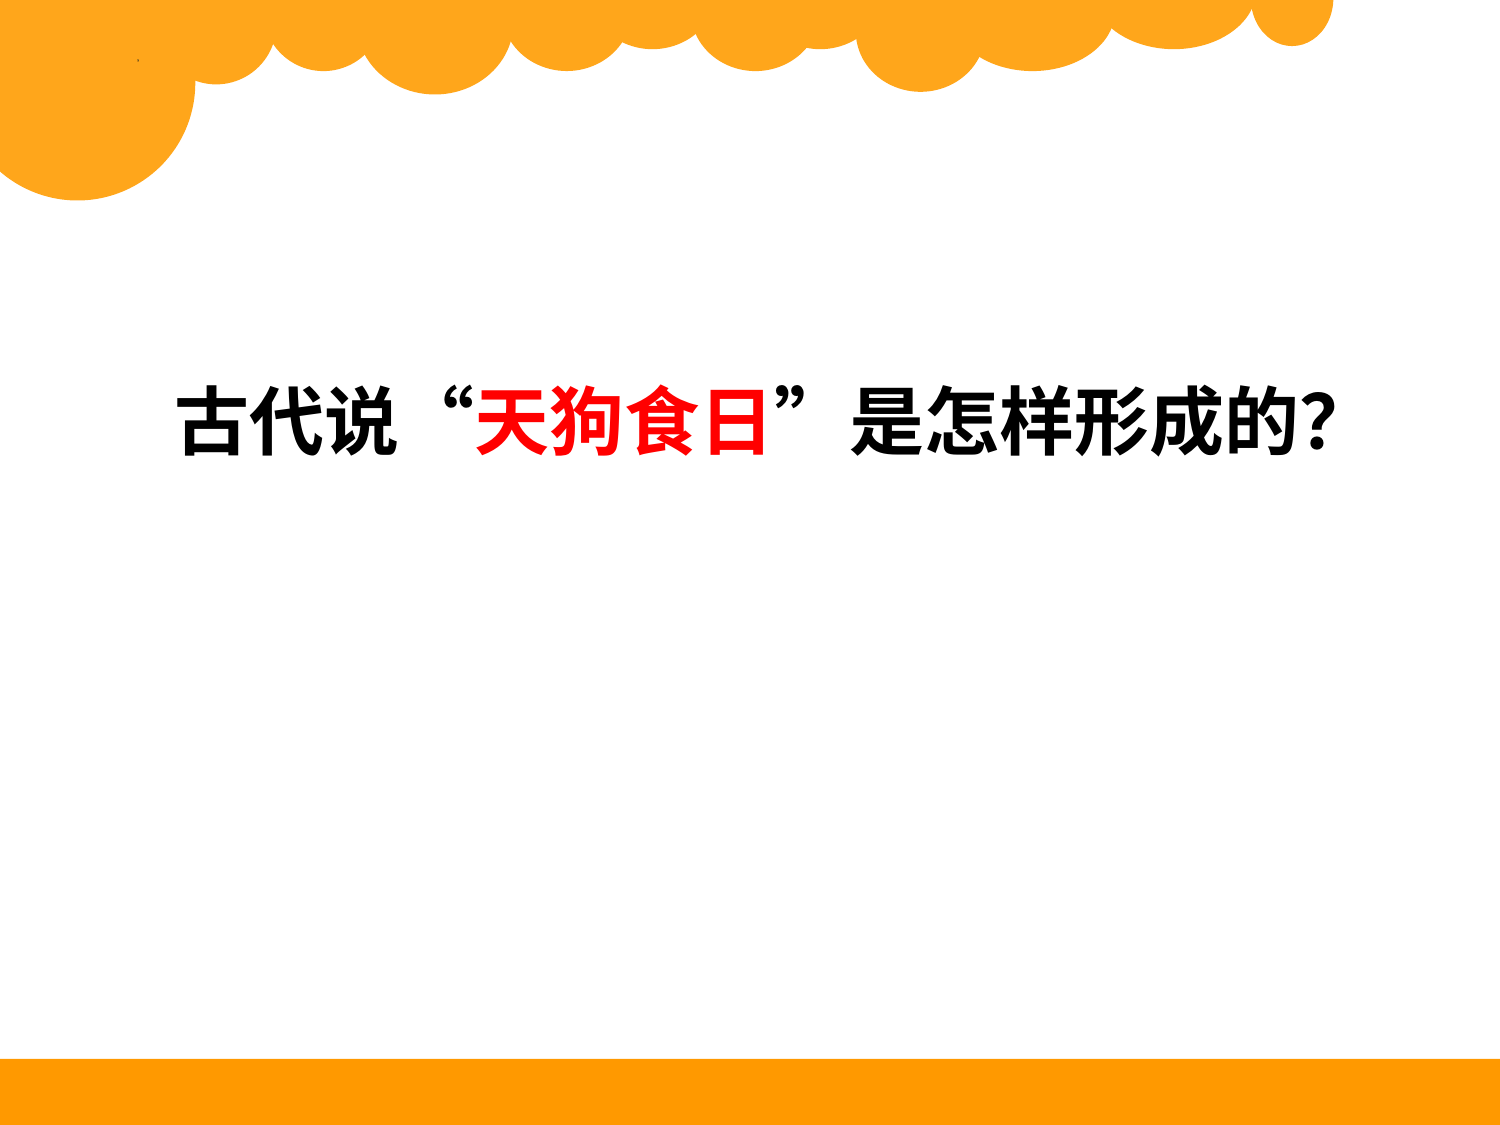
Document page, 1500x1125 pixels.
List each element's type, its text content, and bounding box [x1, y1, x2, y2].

list 古代说“天狗食日”是怎样形成的？ [75, 262, 1425, 1005]
